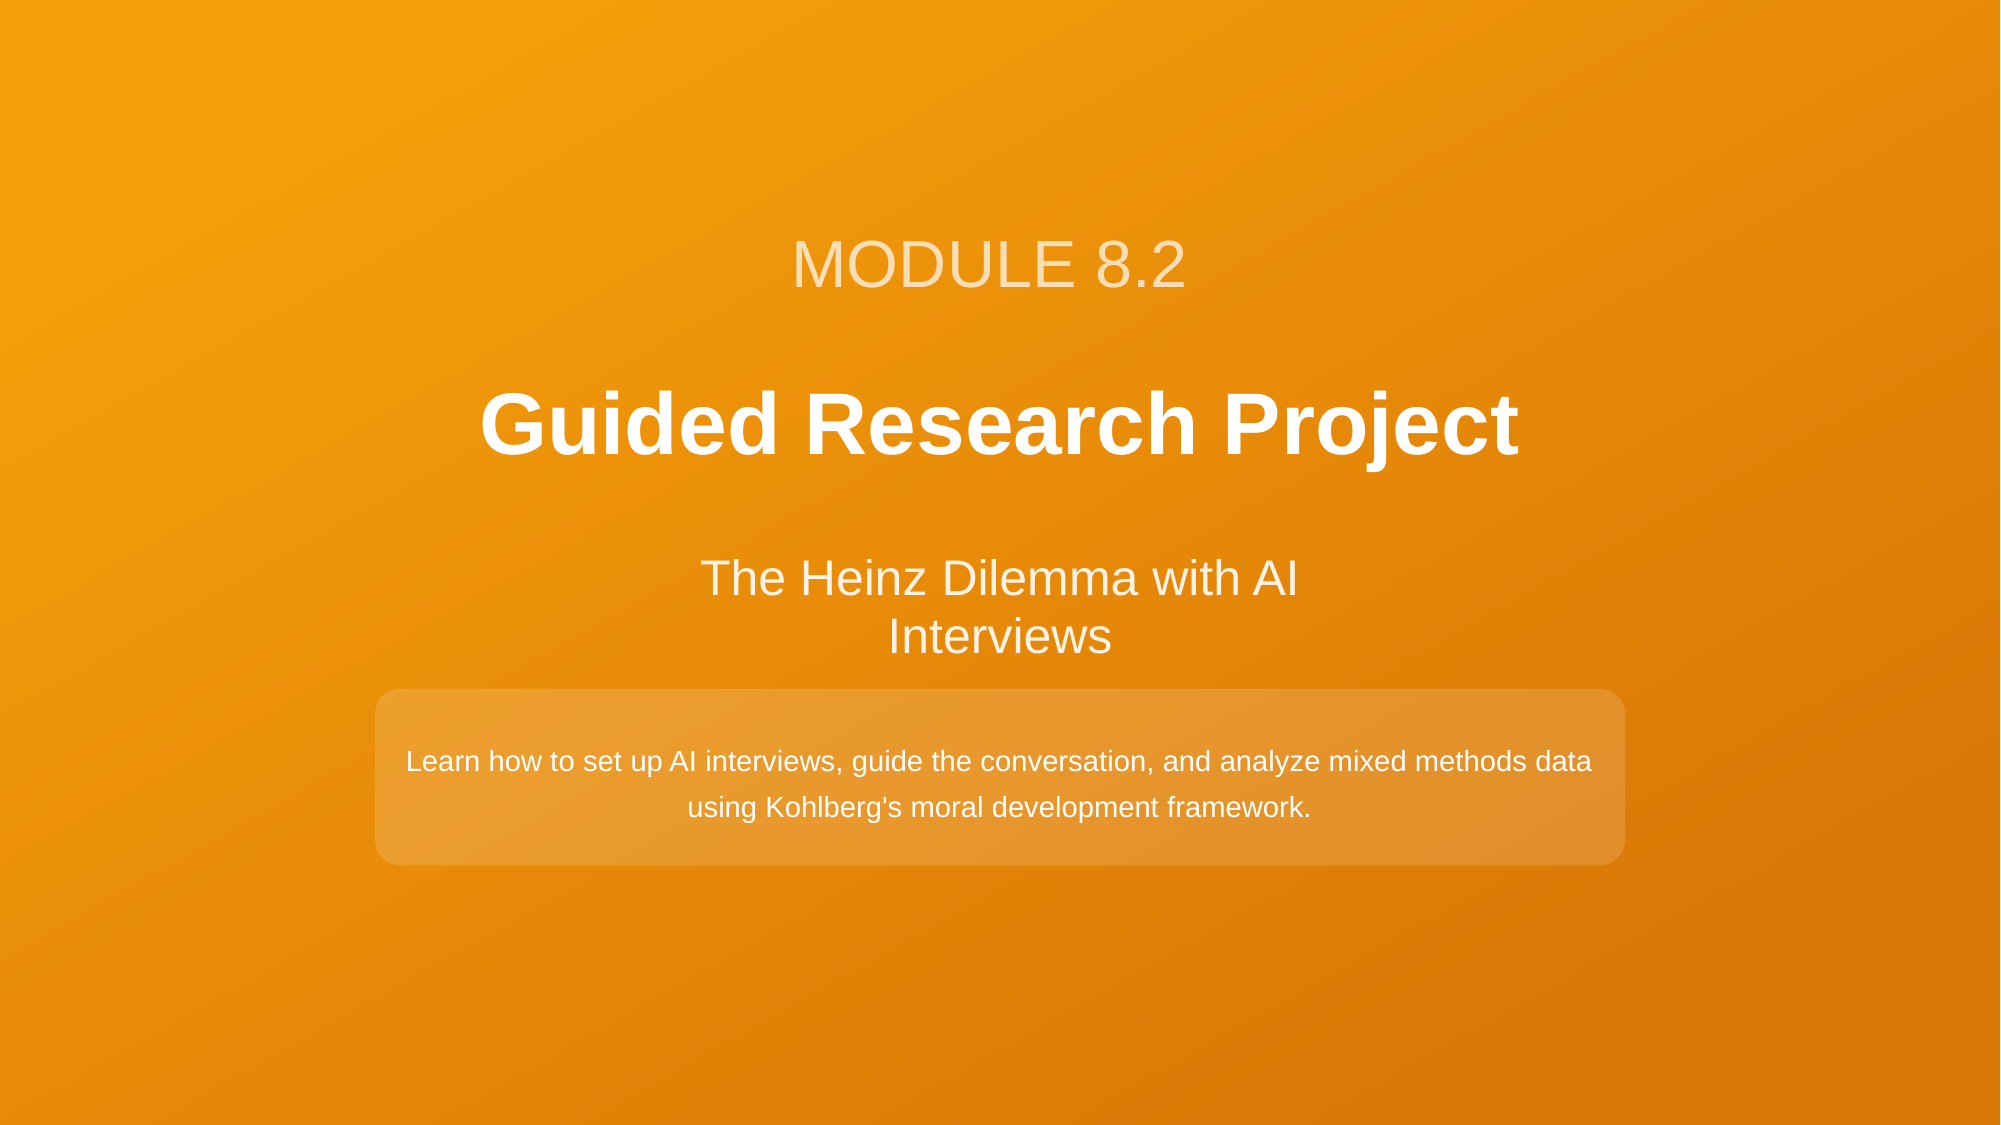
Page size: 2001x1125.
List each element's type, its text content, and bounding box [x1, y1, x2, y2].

text_box The Heinz Dilemma with AI Interviews [643, 547, 1357, 606]
text_box [375, 688, 1626, 866]
picture [0, 0, 2001, 1125]
text_box Learn how to set up AI interviews, guide the conversation, and analyze mixed methods data using Kohlberg's moral development framework. [405, 730, 1595, 824]
text_box MODULE 8.2 [643, 259, 1336, 301]
text_box Guided Research Project [469, 367, 1531, 472]
